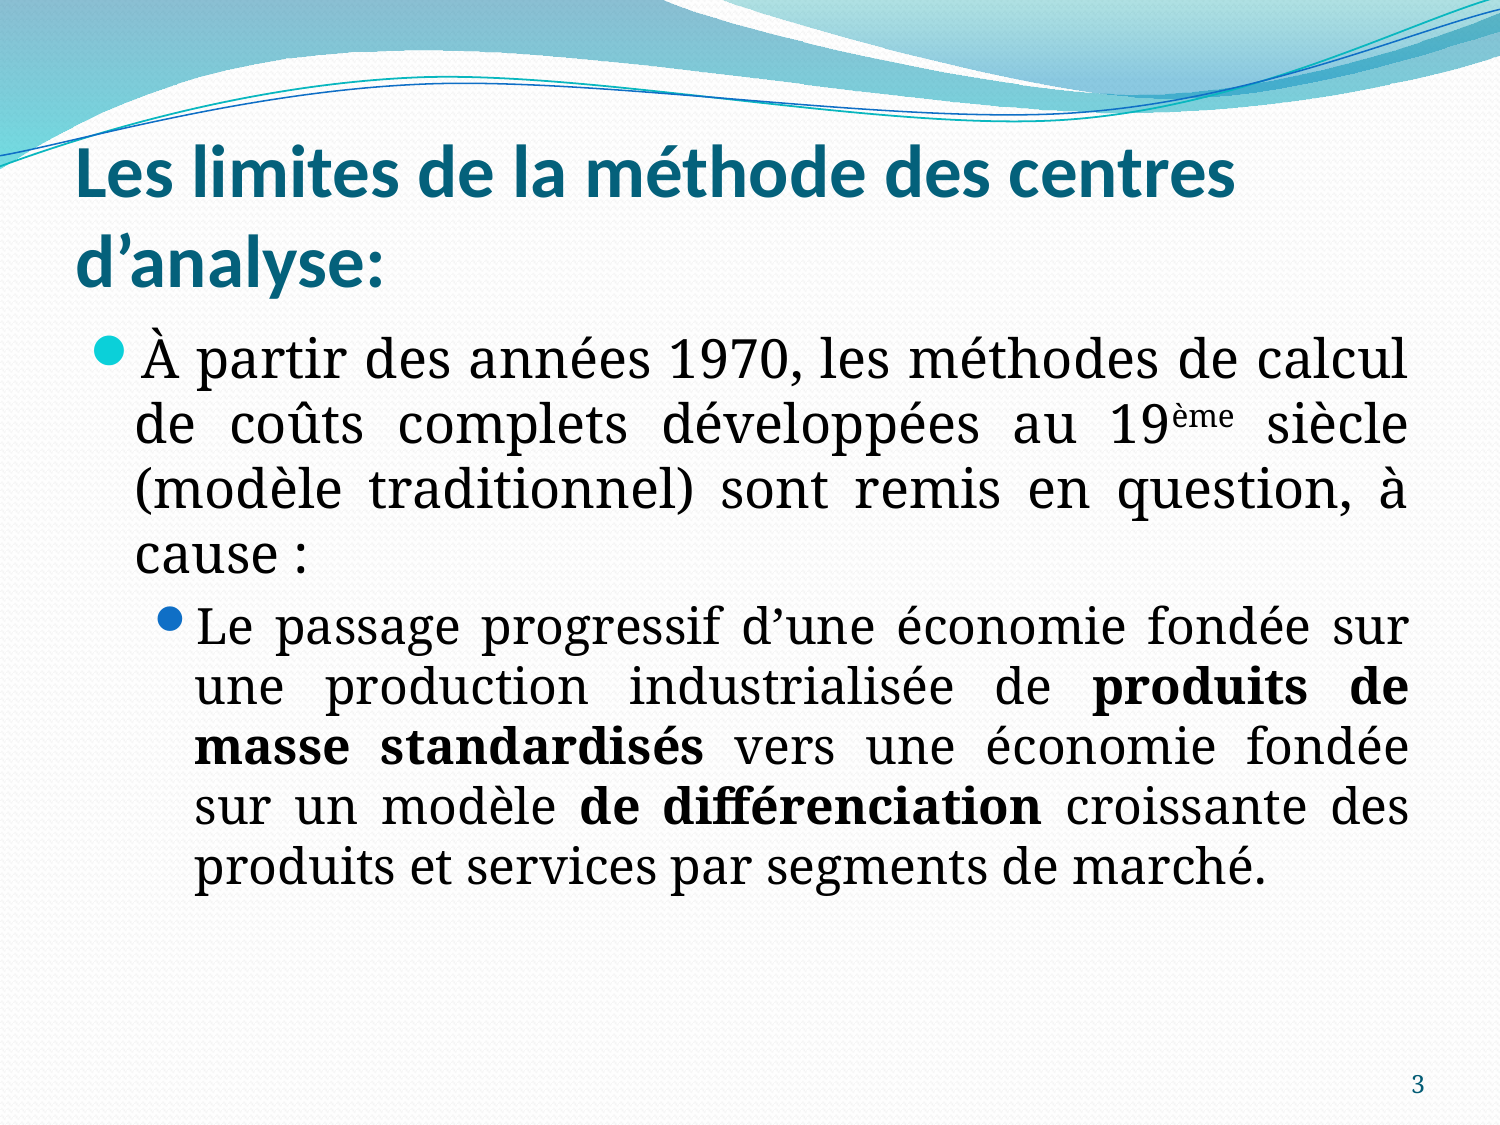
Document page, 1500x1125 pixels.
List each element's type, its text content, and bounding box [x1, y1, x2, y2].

title Les limites de la méthode des centres d’analyse: [75, 115, 1425, 303]
list À partir des années 1970, les méthodes de calcul de coûts complets développées au 19ème siècle (modèle traditionnel) sont remis en question, à cause : Le passage progressif d’une économie fondée sur une production industrialisée de produits de masse standardisés vers une économie fondée sur un modèle de différenciation croissante des produits et services par segments de marché. [75, 317, 1425, 1038]
slide_number 3 [1299, 1042, 1425, 1103]
